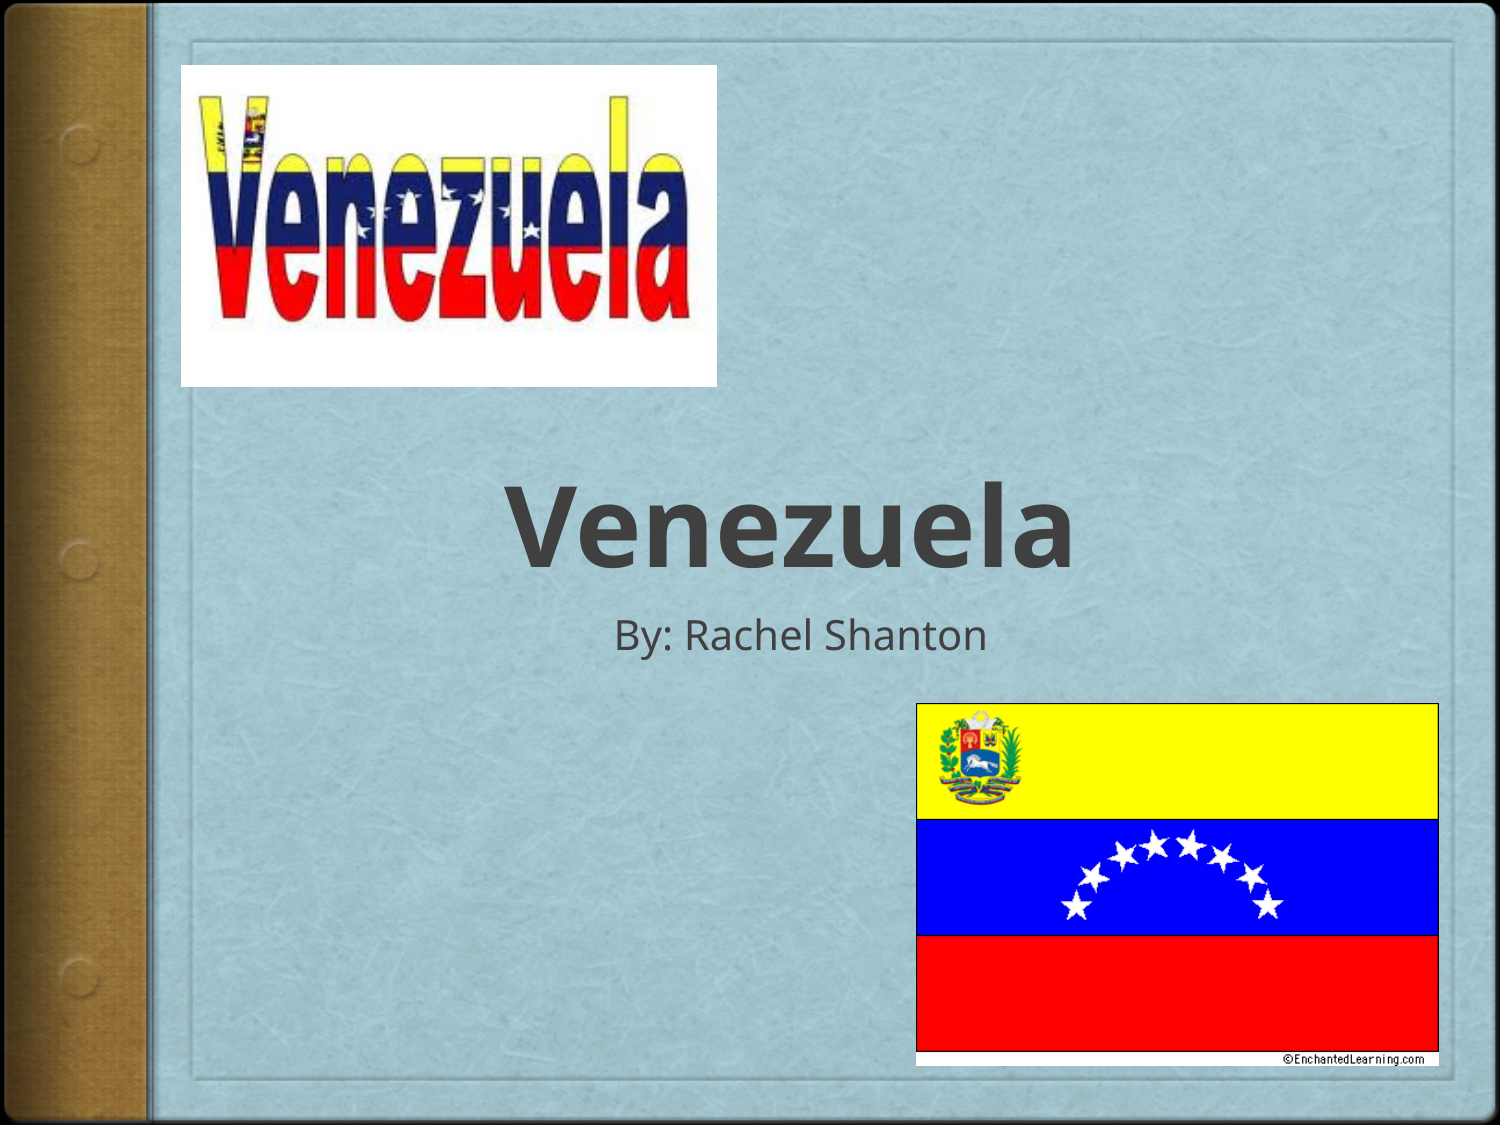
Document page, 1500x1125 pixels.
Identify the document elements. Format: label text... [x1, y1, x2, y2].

title Venezuela [225, 294, 1388, 598]
picture [0, 0, 1500, 1125]
subtitle By: Rachel Shanton [225, 601, 1388, 889]
